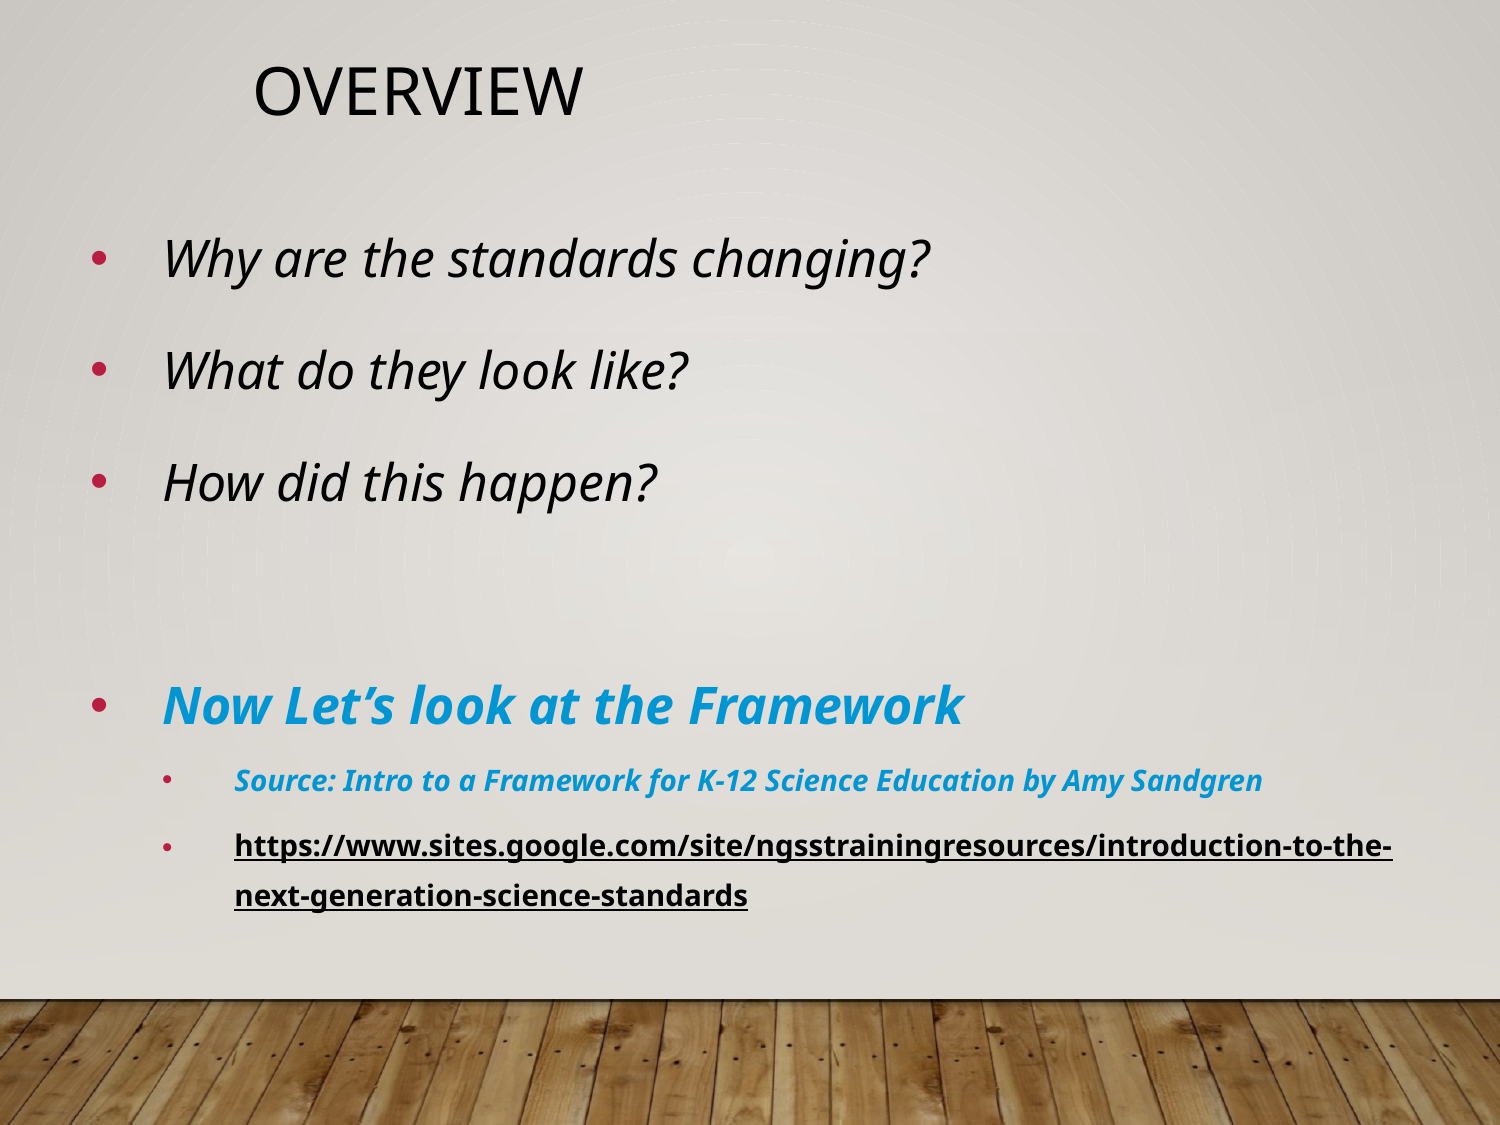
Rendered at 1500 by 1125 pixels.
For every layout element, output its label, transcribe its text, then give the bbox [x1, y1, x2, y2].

picture [0, 999, 1500, 1125]
title Overview [237, 50, 1316, 187]
list Why are the standards changing? What do they look like? How did this happen? Now Let’s look at the Framework Source: Intro to a Framework for K-12 Science Education by Amy Sandgren https://www.sites.google.com/site/ngsstrainingresources/introduction-to-the-next-generation-science-standards [75, 187, 1425, 930]
